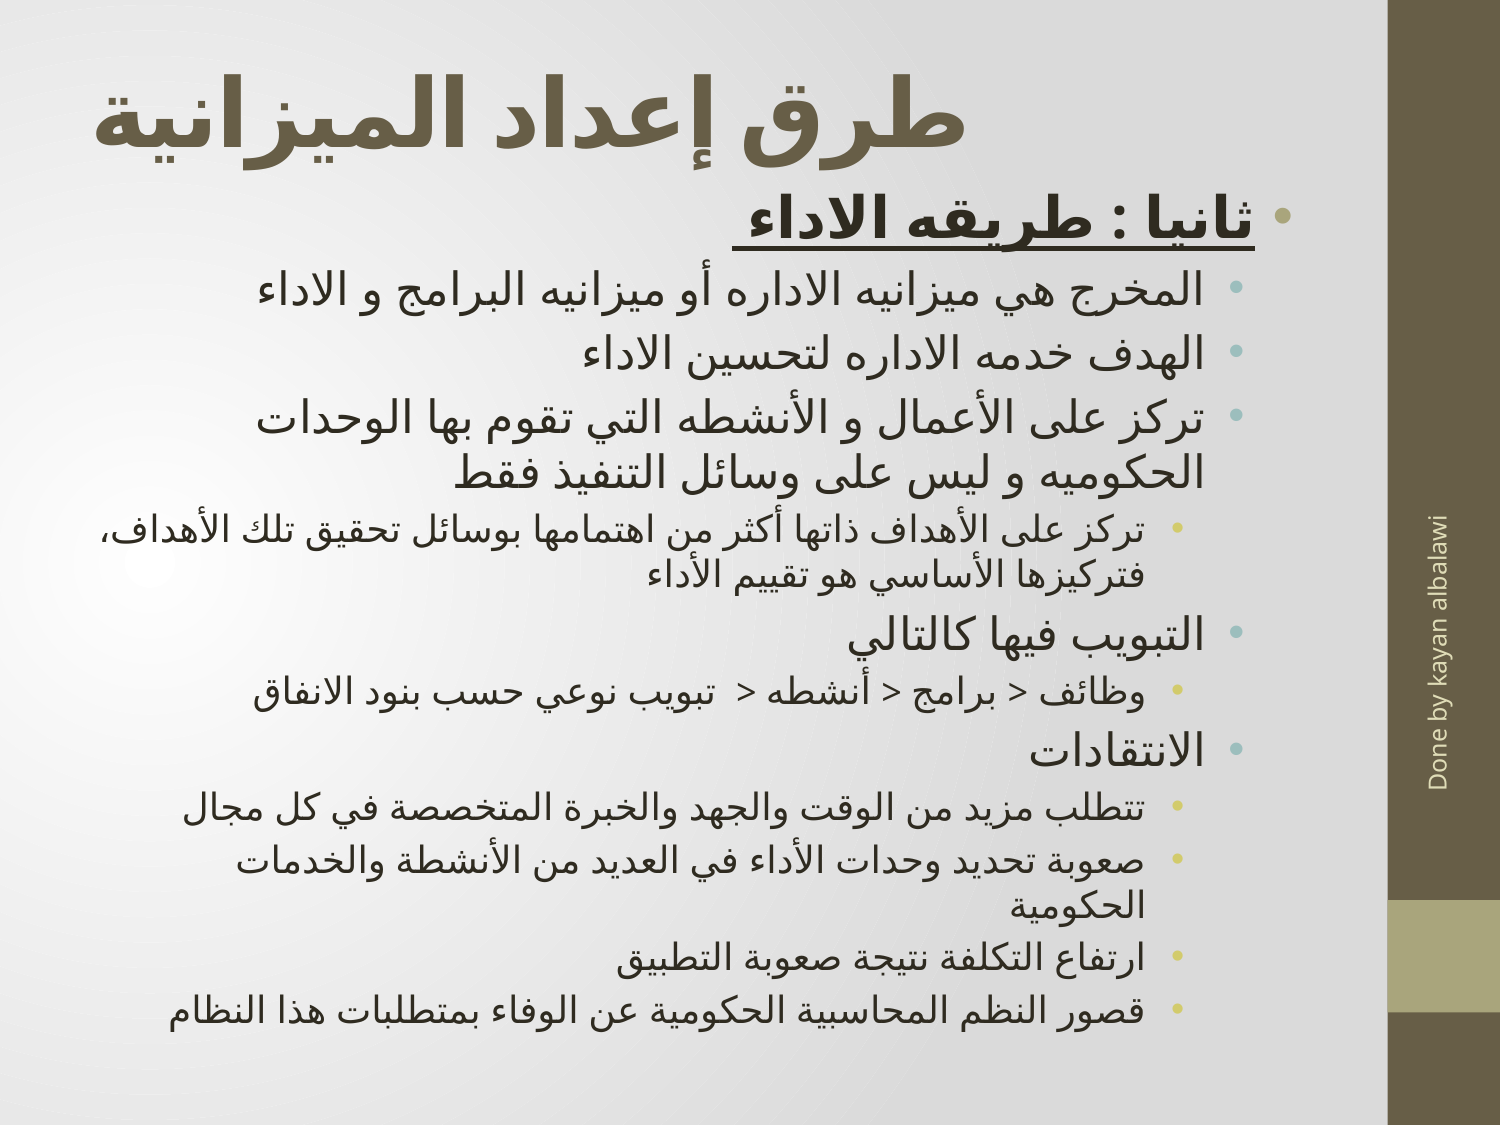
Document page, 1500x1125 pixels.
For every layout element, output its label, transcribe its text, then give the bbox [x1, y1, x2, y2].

footer Done by kayan albalawi [1408, 500, 1469, 889]
list ثانيا : طريقه الاداء المخرج هي ميزانيه الاداره أو ميزانيه البرامج و الاداء الهدف خدمه الاداره لتحسين الاداء تركز على الأعمال و الأنشطه التي تقوم بها الوحدات الحكوميه و ليس على وسائل التنفيذ فقط تركز على الأهداف ذاتها أكثر من اهتمامها بوسائل تحقيق تلك الأهداف، فتركيزها الأساسي هو تقييم الأداء التبويب فيها كالتالي وظائف < برامج < أنشطه < تبويب نوعي حسب بنود الانفاق الانتقادات تتطلب مزيد من الوقت والجهد والخبرة المتخصصة في كل مجال صعوبة تحديد وحدات الأداء في العديد من الأنشطة والخدمات الحكومية ارتفاع التكلفة نتيجة صعوبة التطبيق قصور النظم المحاسبية الحكومية عن الوفاء بمتطلبات هذا النظام [76, 172, 1327, 1106]
title طرق إعداد الميزانية [75, 45, 1325, 173]
